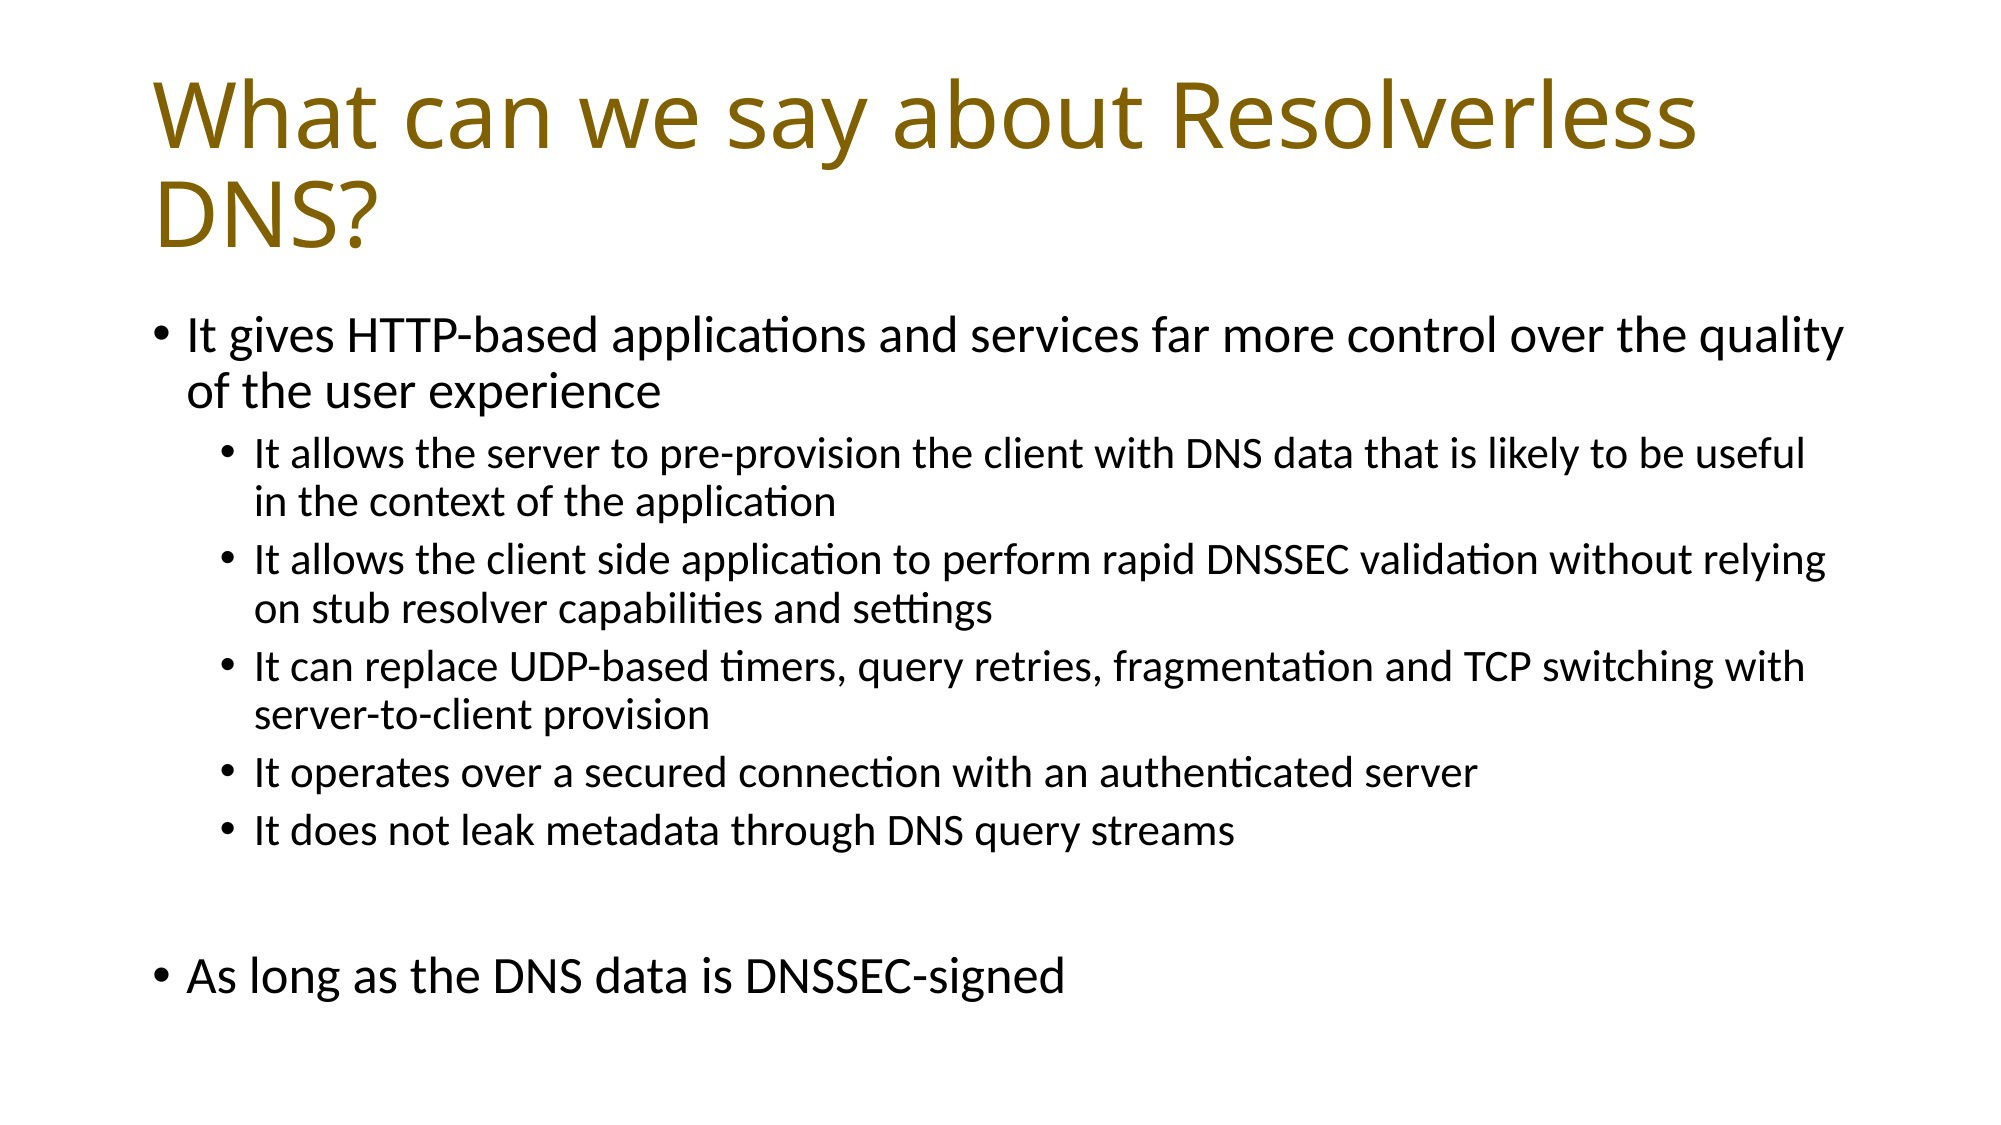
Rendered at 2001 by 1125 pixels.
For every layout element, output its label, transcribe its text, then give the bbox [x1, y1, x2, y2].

title What can we say about Resolverless DNS? [137, 59, 1863, 278]
list It gives HTTP-based applications and services far more control over the quality of the user experience It allows the server to pre-provision the client with DNS data that is likely to be useful in the context of the application It allows the client side application to perform rapid DNSSEC validation without relying on stub resolver capabilities and settings It can replace UDP-based timers, query retries, fragmentation and TCP switching with server-to-client provision It operates over a secured connection with an authenticated server It does not leak metadata through DNS query streams As long as the DNS data is DNSSEC-signed [137, 299, 1863, 1014]
